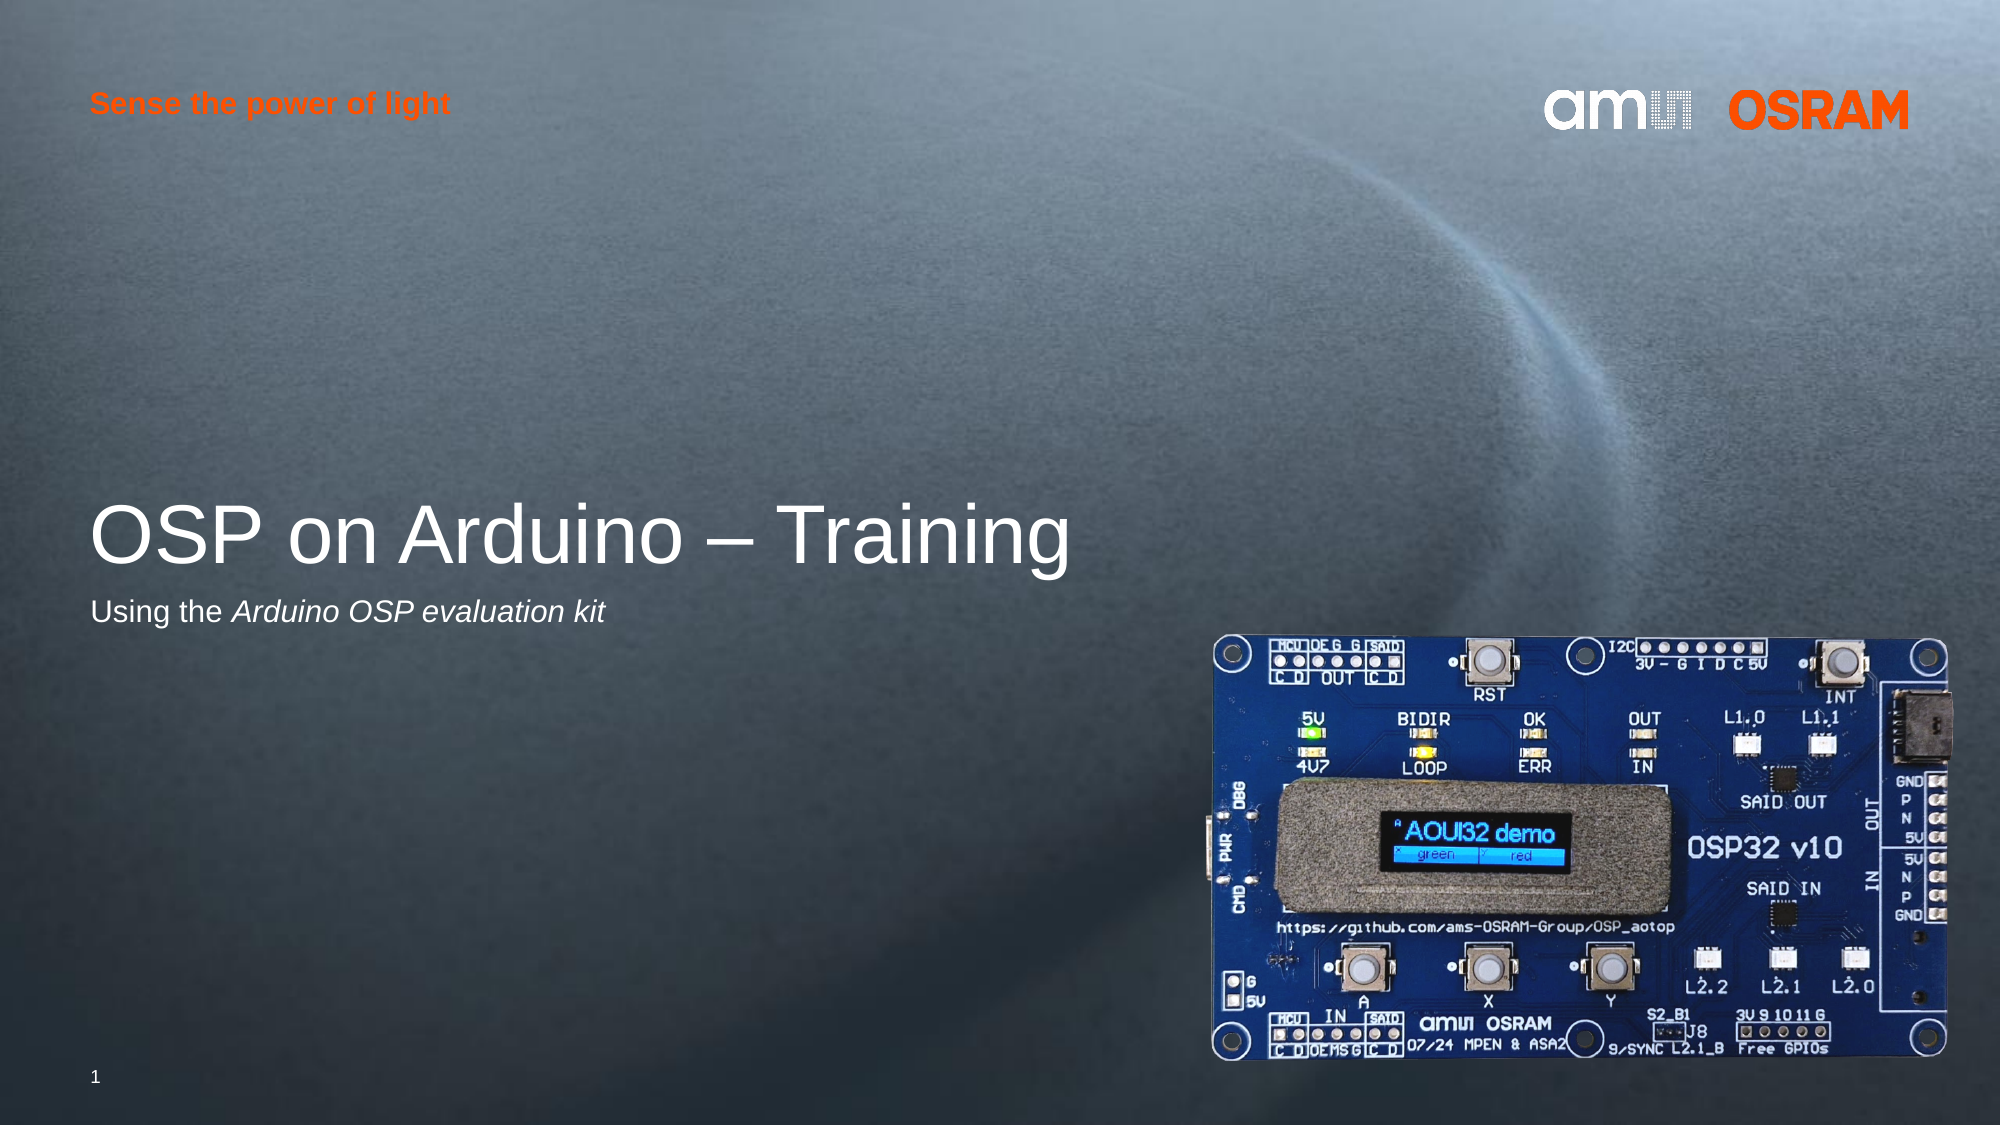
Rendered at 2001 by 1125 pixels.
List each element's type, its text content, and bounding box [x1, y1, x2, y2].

list Using the Arduino OSP evaluation kit [90, 590, 1133, 697]
picture [0, 0, 2000, 1125]
title OSP on Arduino – Training [89, 329, 1907, 582]
